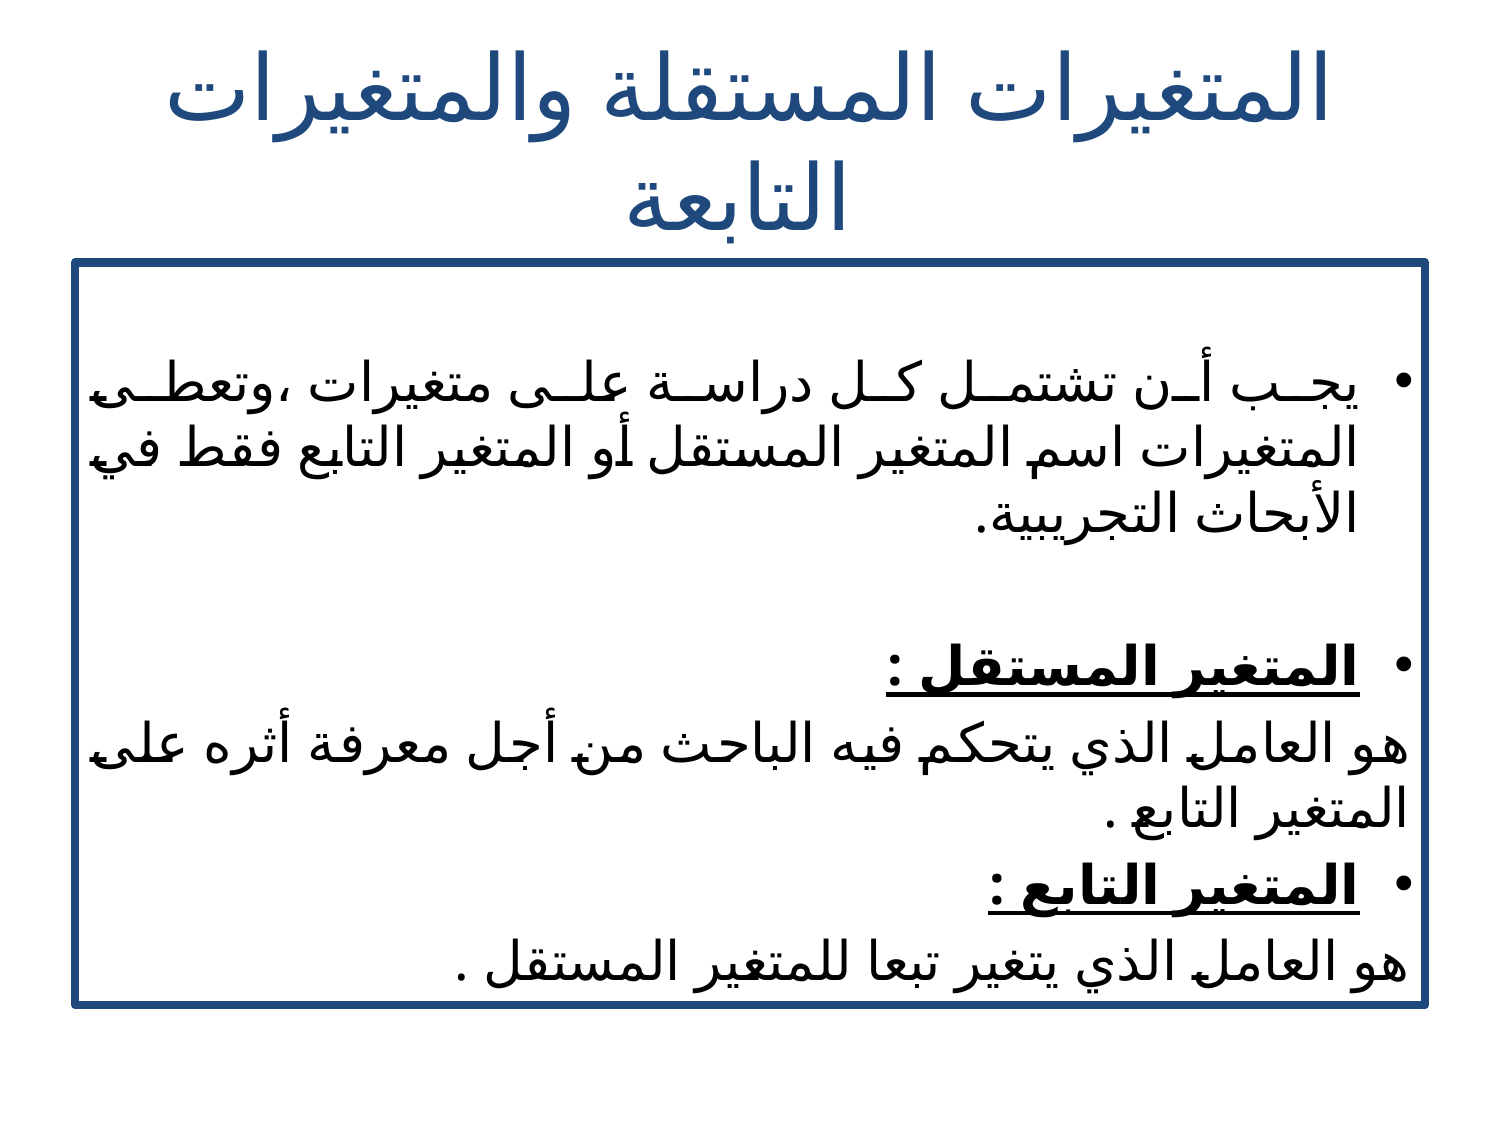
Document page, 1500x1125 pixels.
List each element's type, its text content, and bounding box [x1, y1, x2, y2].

title المتغيرات المستقلة والمتغيرات التابعة [75, 45, 1425, 233]
list يجب أن تشتمل كل دراسة على متغيرات ،وتعطى المتغيرات اسم المتغير المستقل أو المتغير التابع فقط في الأبحاث التجريبية. المتغير المستقل : هو العامل الذي يتحكم فيه الباحث من أجل معرفة أثره على المتغير التابع . المتغير التابع : هو العامل الذي يتغير تبعا للمتغير المستقل . [75, 262, 1425, 1005]
